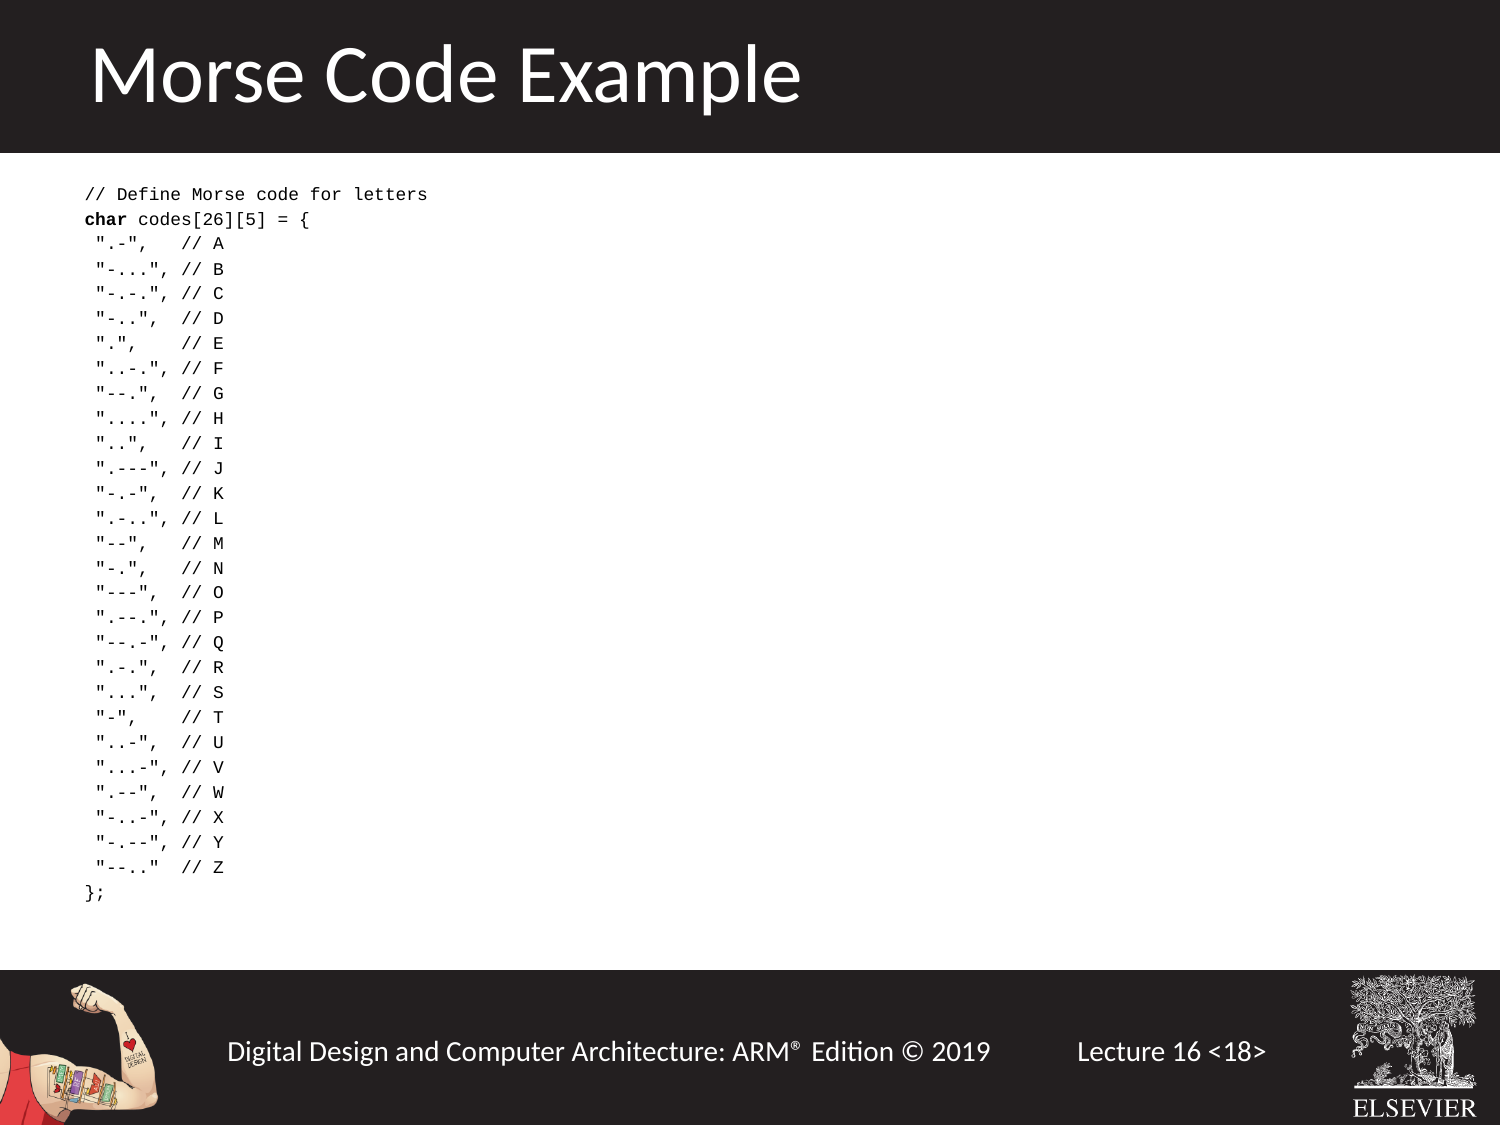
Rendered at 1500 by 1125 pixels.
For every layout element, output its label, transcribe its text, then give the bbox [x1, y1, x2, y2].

picture [0, 979, 163, 1125]
text_box Morse Code Example [74, 11, 1470, 126]
text_box // Define Morse code for letters char codes[26][5] = { ".-", // A "-...", // B "-.-.", // C "-..", // D ".", // E "..-.", // F "--.", // G "....", // H "..", // I ".---", // J "-.-", // K ".-..", // L "--", // M "-.", // N "---", // O ".--.", // P "--.-", // Q ".-.", // R "...", // S "-", // T "..-", // U "...-", // V ".--", // W "-..-", // X "-.--", // Y "--.." // Z }; [69, 174, 1470, 918]
picture [1350, 974, 1477, 1117]
